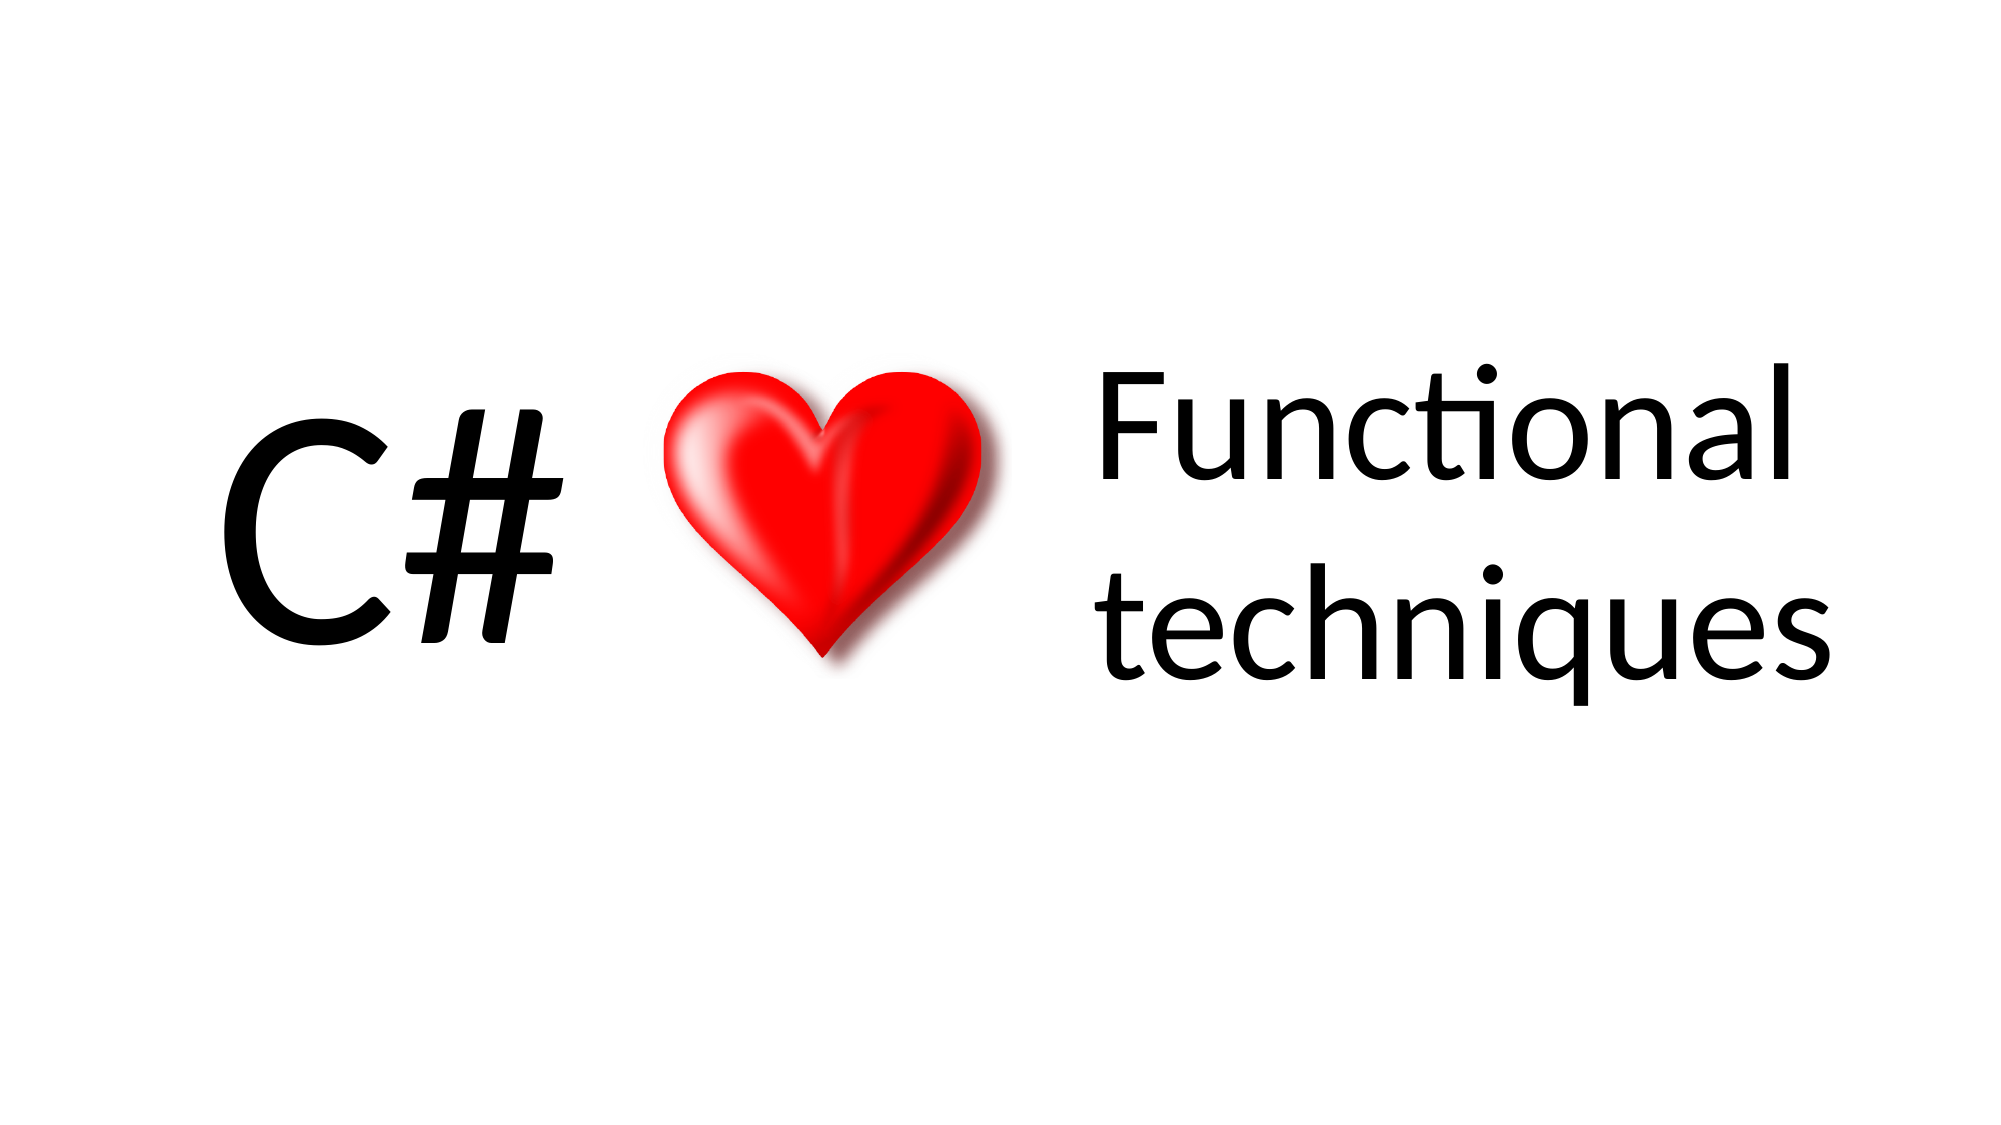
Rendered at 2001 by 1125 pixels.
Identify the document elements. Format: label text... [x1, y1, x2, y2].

text_box Functional techniques [1077, 305, 1854, 720]
text_box C# [198, 290, 585, 720]
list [640, 351, 1012, 679]
